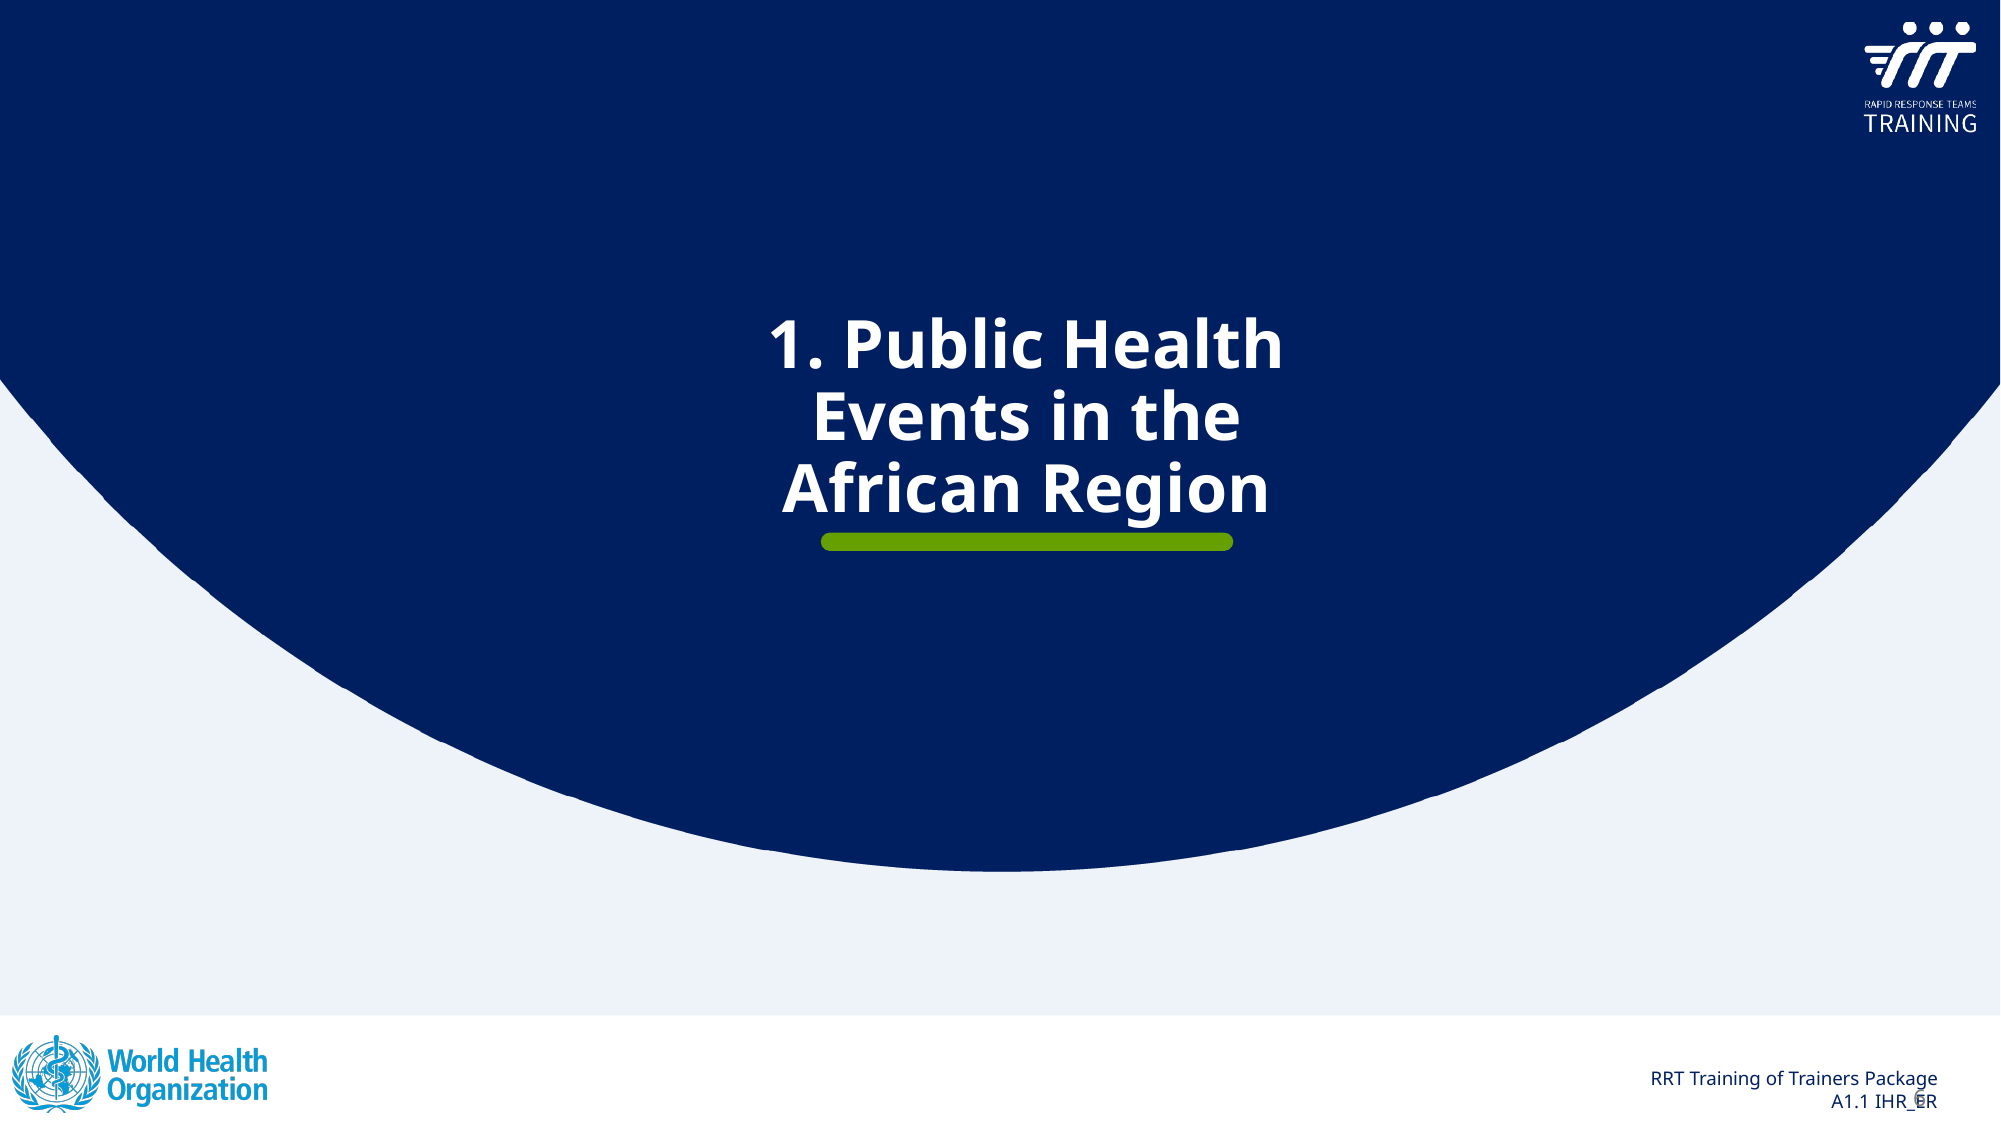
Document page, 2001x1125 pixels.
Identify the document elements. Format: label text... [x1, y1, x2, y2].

picture [12, 1035, 267, 1113]
picture [0, 0, 2001, 904]
picture [12, 1083, 48, 1113]
picture [58, 1050, 64, 1058]
list 1. Public Health Events in the African Region [664, 265, 1390, 574]
